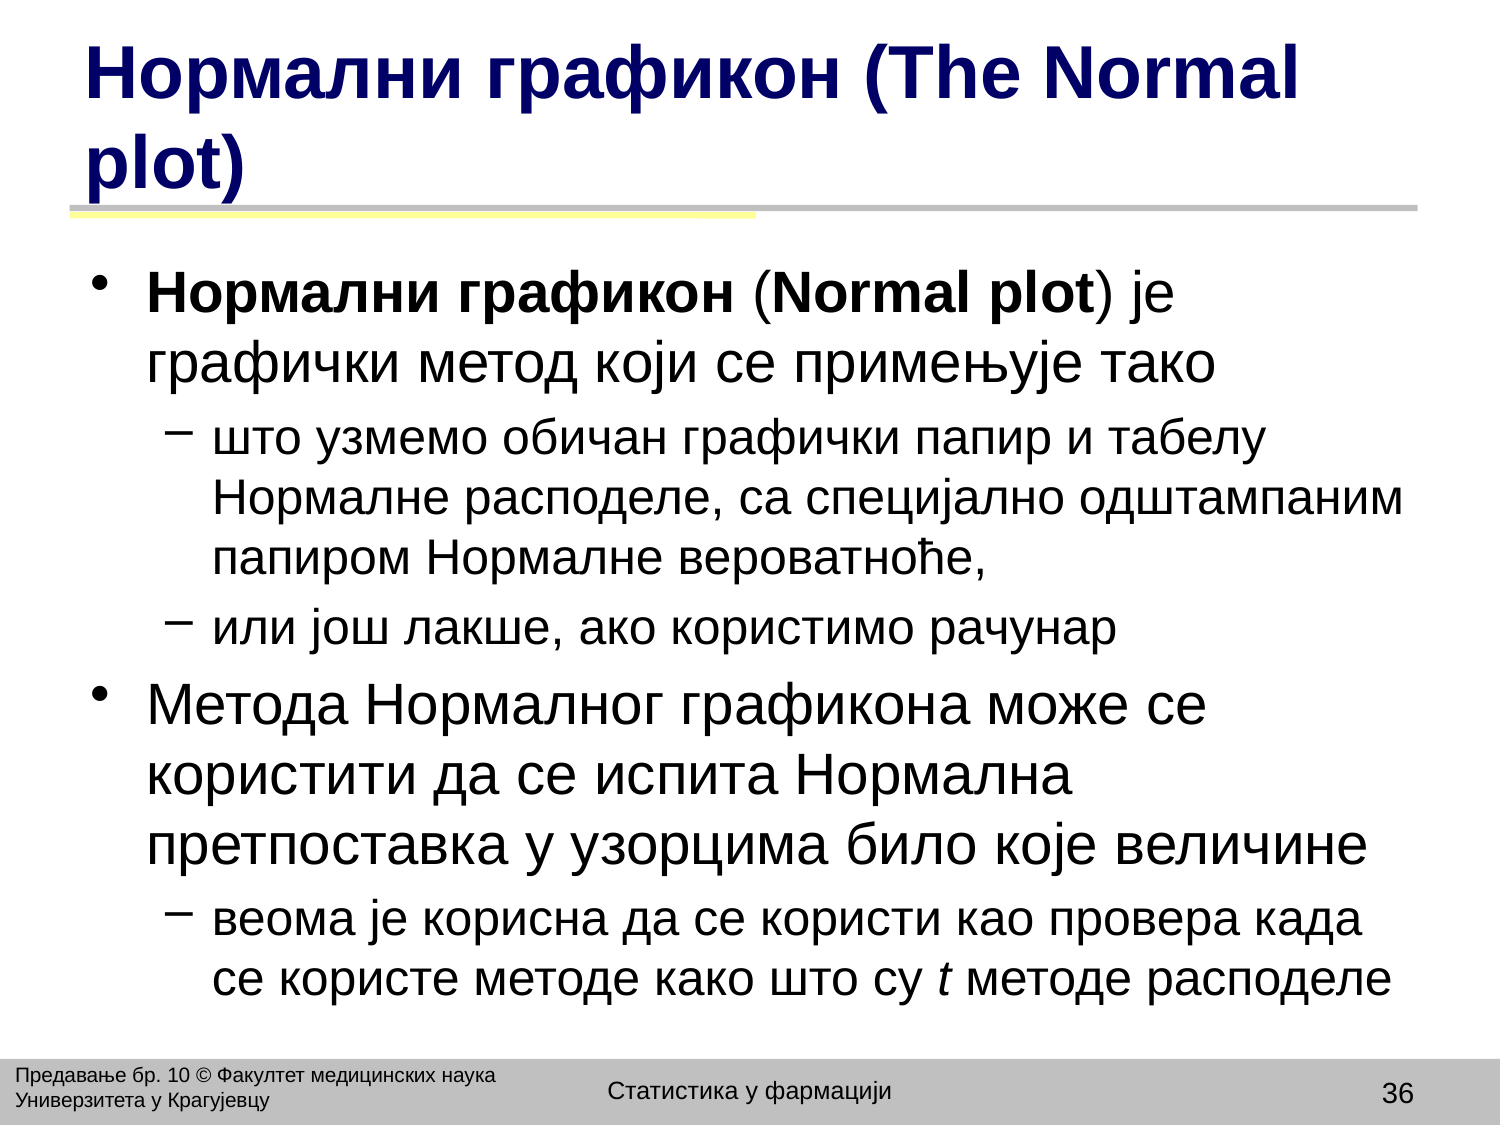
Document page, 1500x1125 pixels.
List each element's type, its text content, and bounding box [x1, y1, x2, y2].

footer Статистика у фармацији [512, 1066, 988, 1125]
list Нормални графикон (Normal plot) је графички метод који се примењује тако што узмемо обичан графички папир и табелу Нормалне расподеле, са специјално одштампаним папиром Нормалне вероватноће, или још лакше, ако користимо рачунар Mетода Нормалног графикона може се користити да се испита Нормална претпоставка у узорцима било које величине веома је корисна да се користи као провера када се користе методе како што су t методе расподеле [74, 246, 1426, 1023]
title Нормални графикон (The Normal plot) [69, 19, 1426, 208]
slide_number Предавање бр. 10 © Факултет медицинских наука Универзитета у Крагујевцу [0, 1053, 622, 1108]
slide_number 36 [1079, 1066, 1430, 1125]
